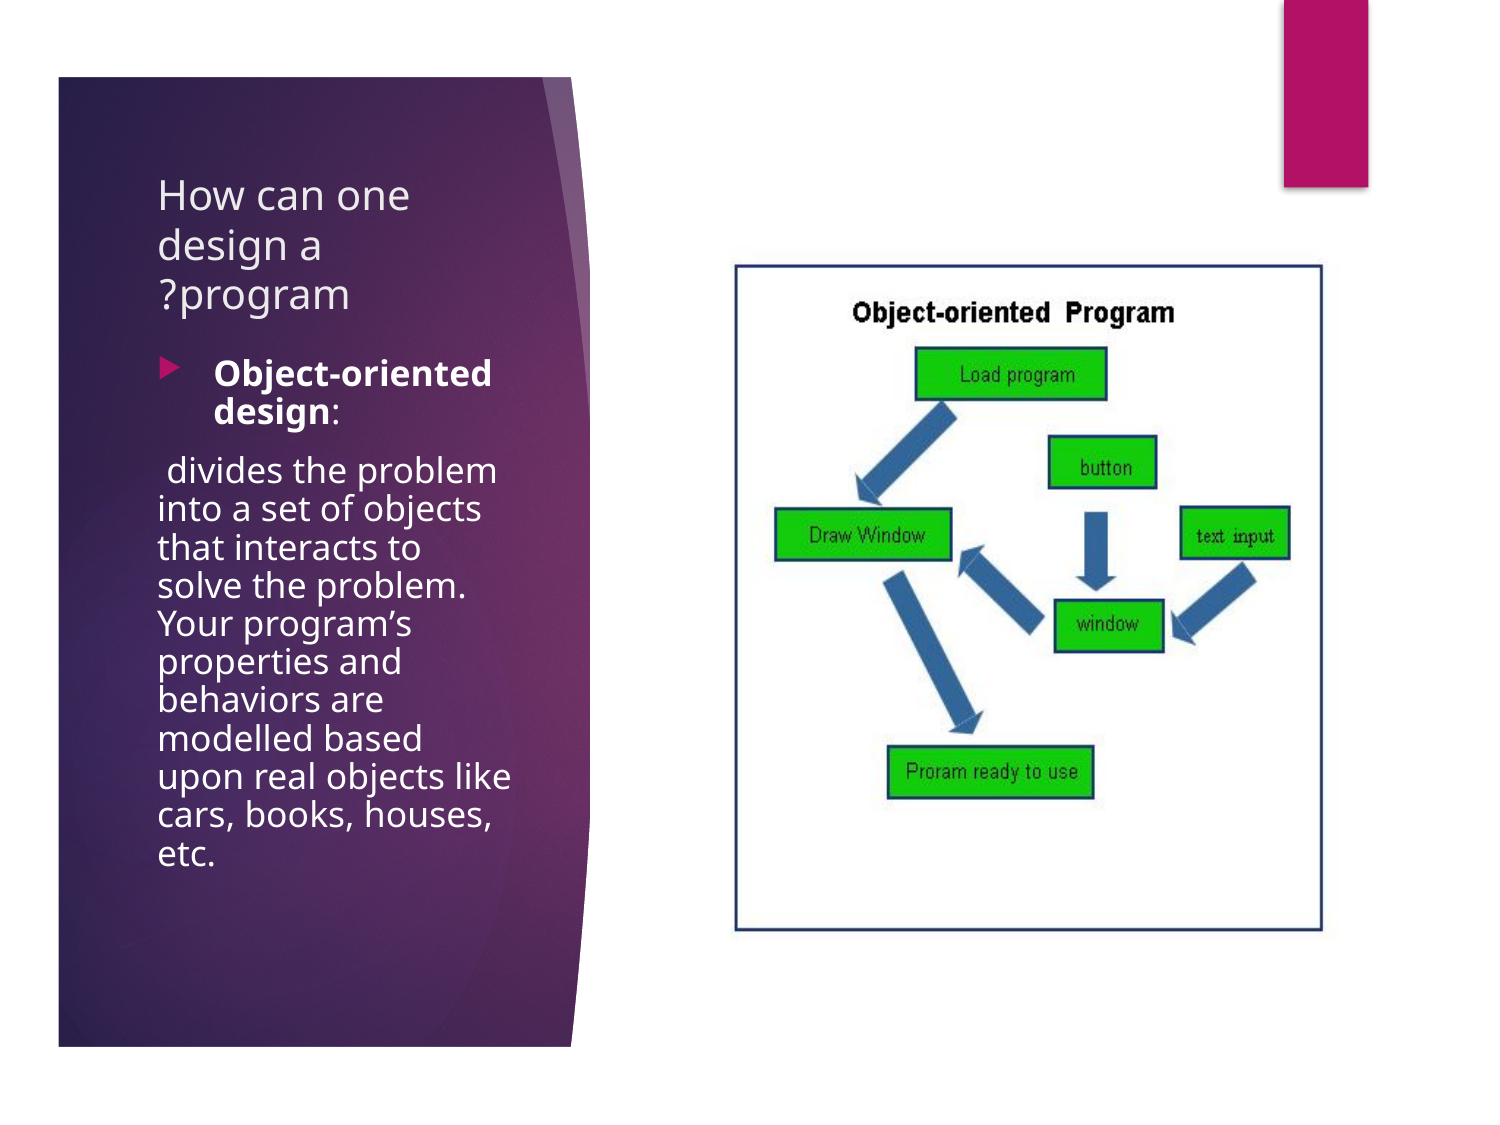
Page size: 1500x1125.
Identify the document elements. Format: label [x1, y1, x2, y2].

picture [590, 117, 1468, 1081]
text_box [0, 0, 1500, 1125]
